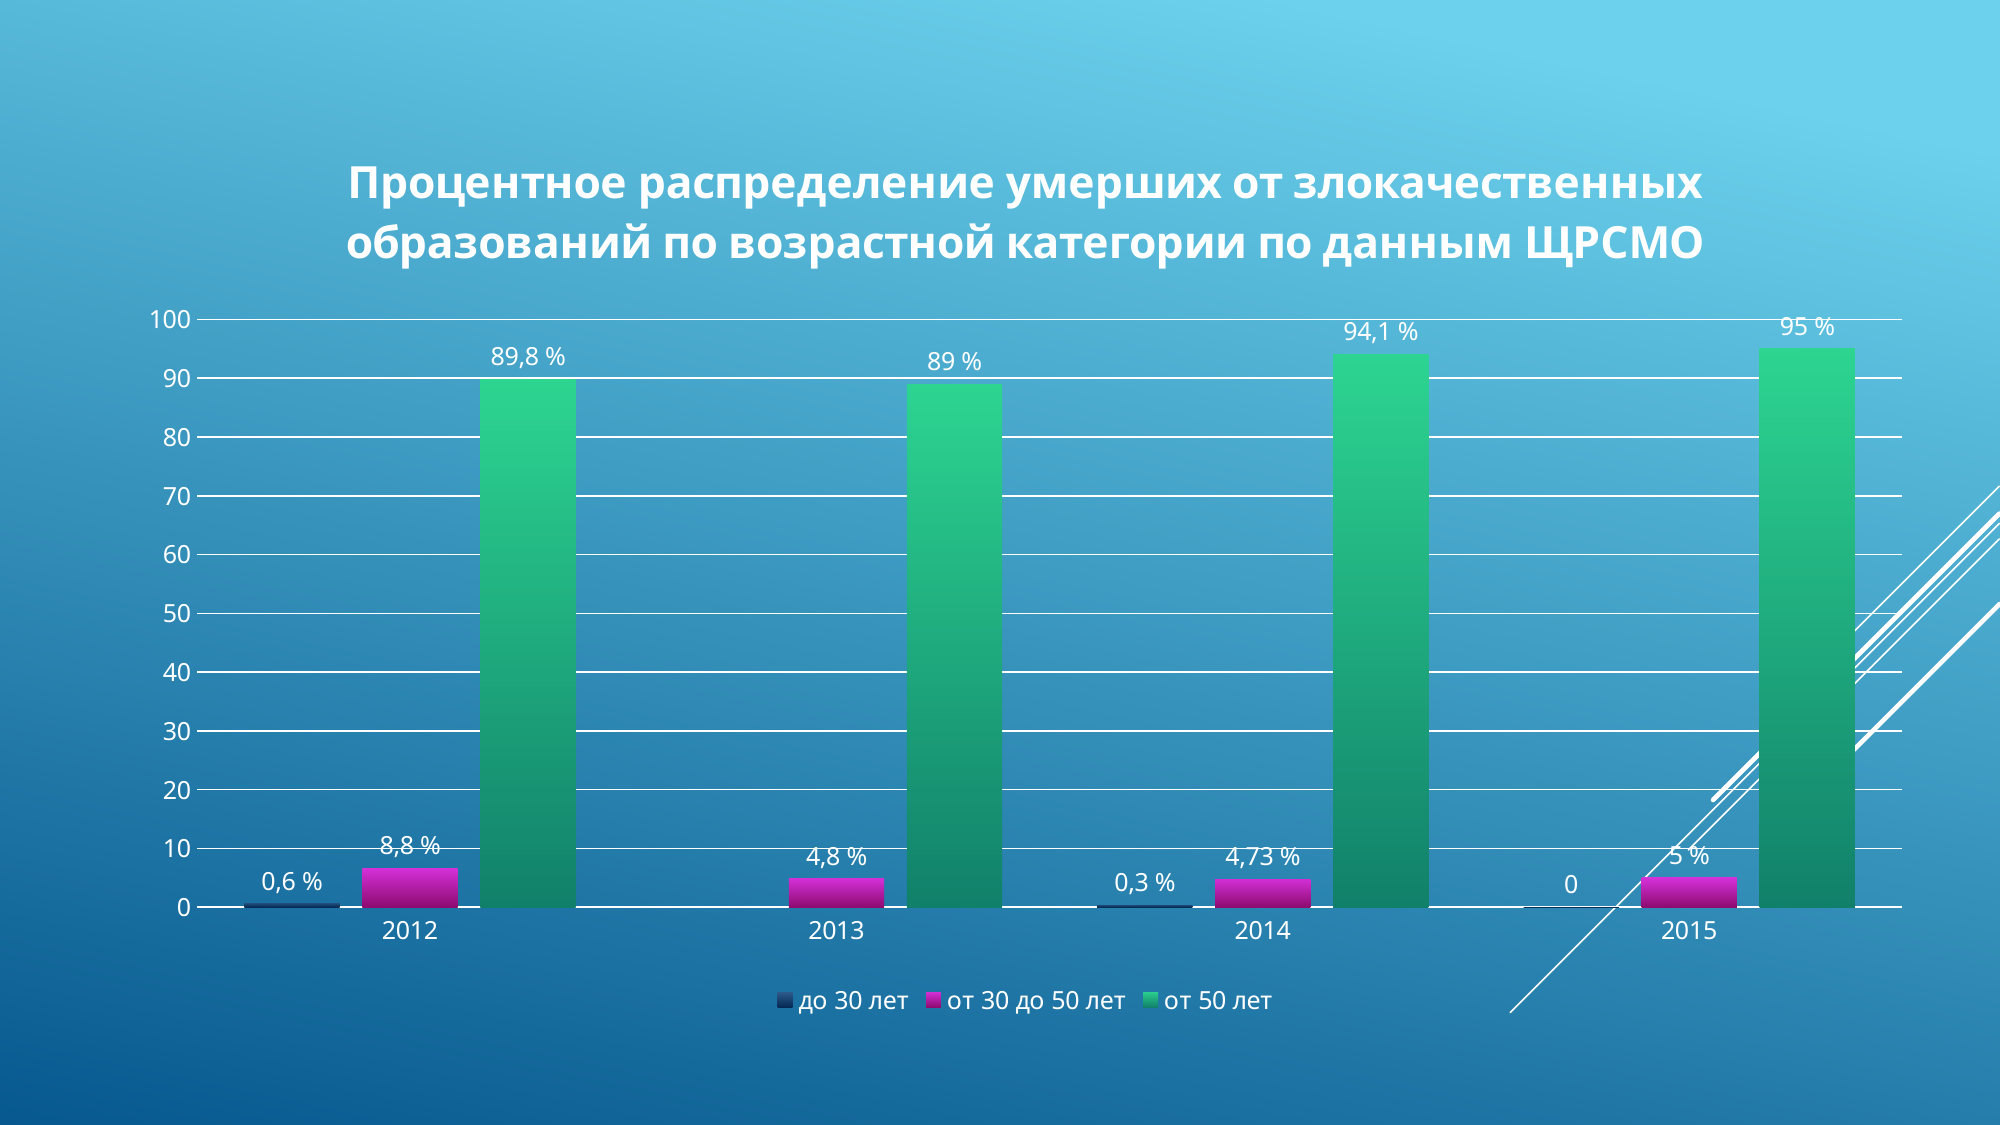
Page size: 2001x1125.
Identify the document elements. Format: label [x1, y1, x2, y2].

chart [111, 112, 1940, 1024]
